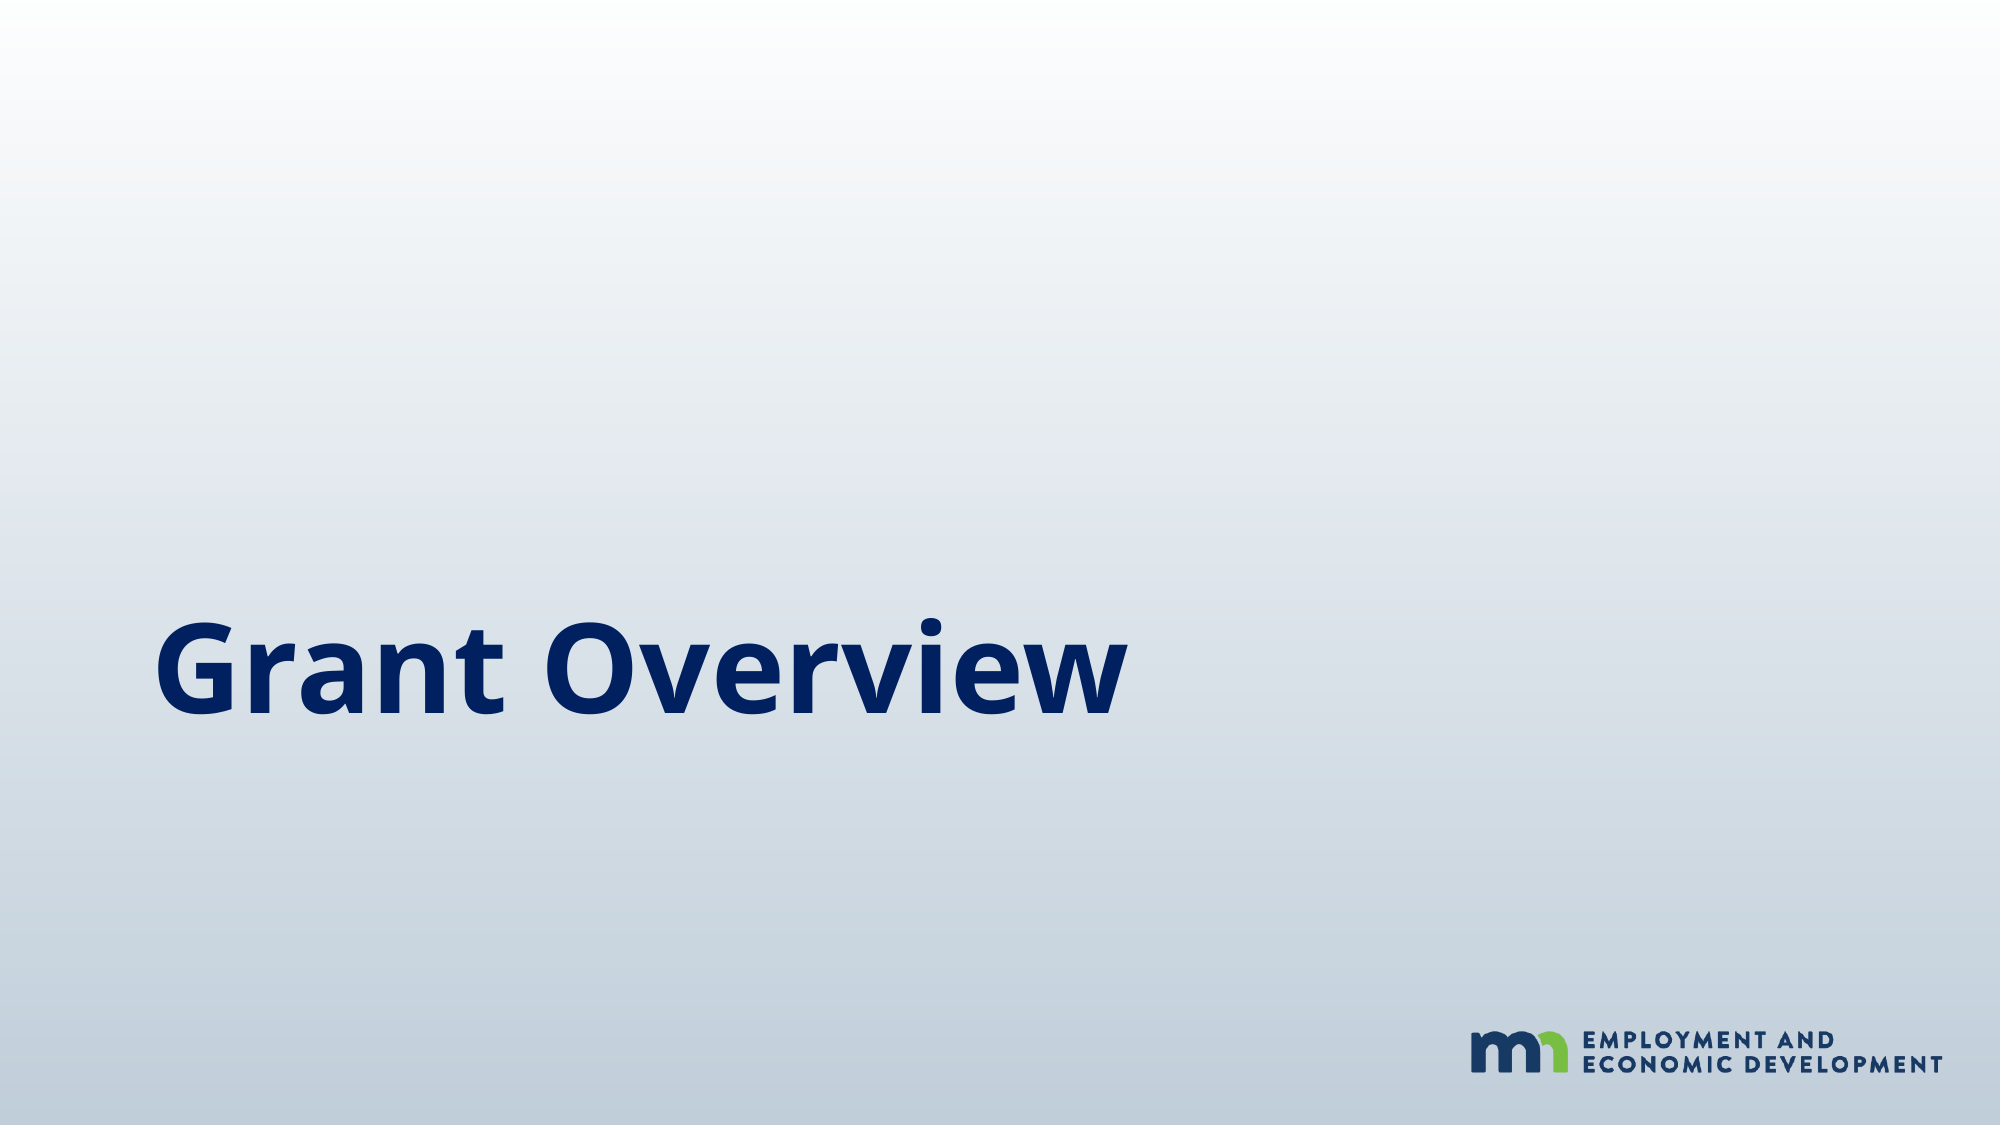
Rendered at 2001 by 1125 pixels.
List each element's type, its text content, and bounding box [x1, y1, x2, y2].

picture [0, 0, 2000, 1125]
title Grant Overview [136, 280, 1862, 749]
